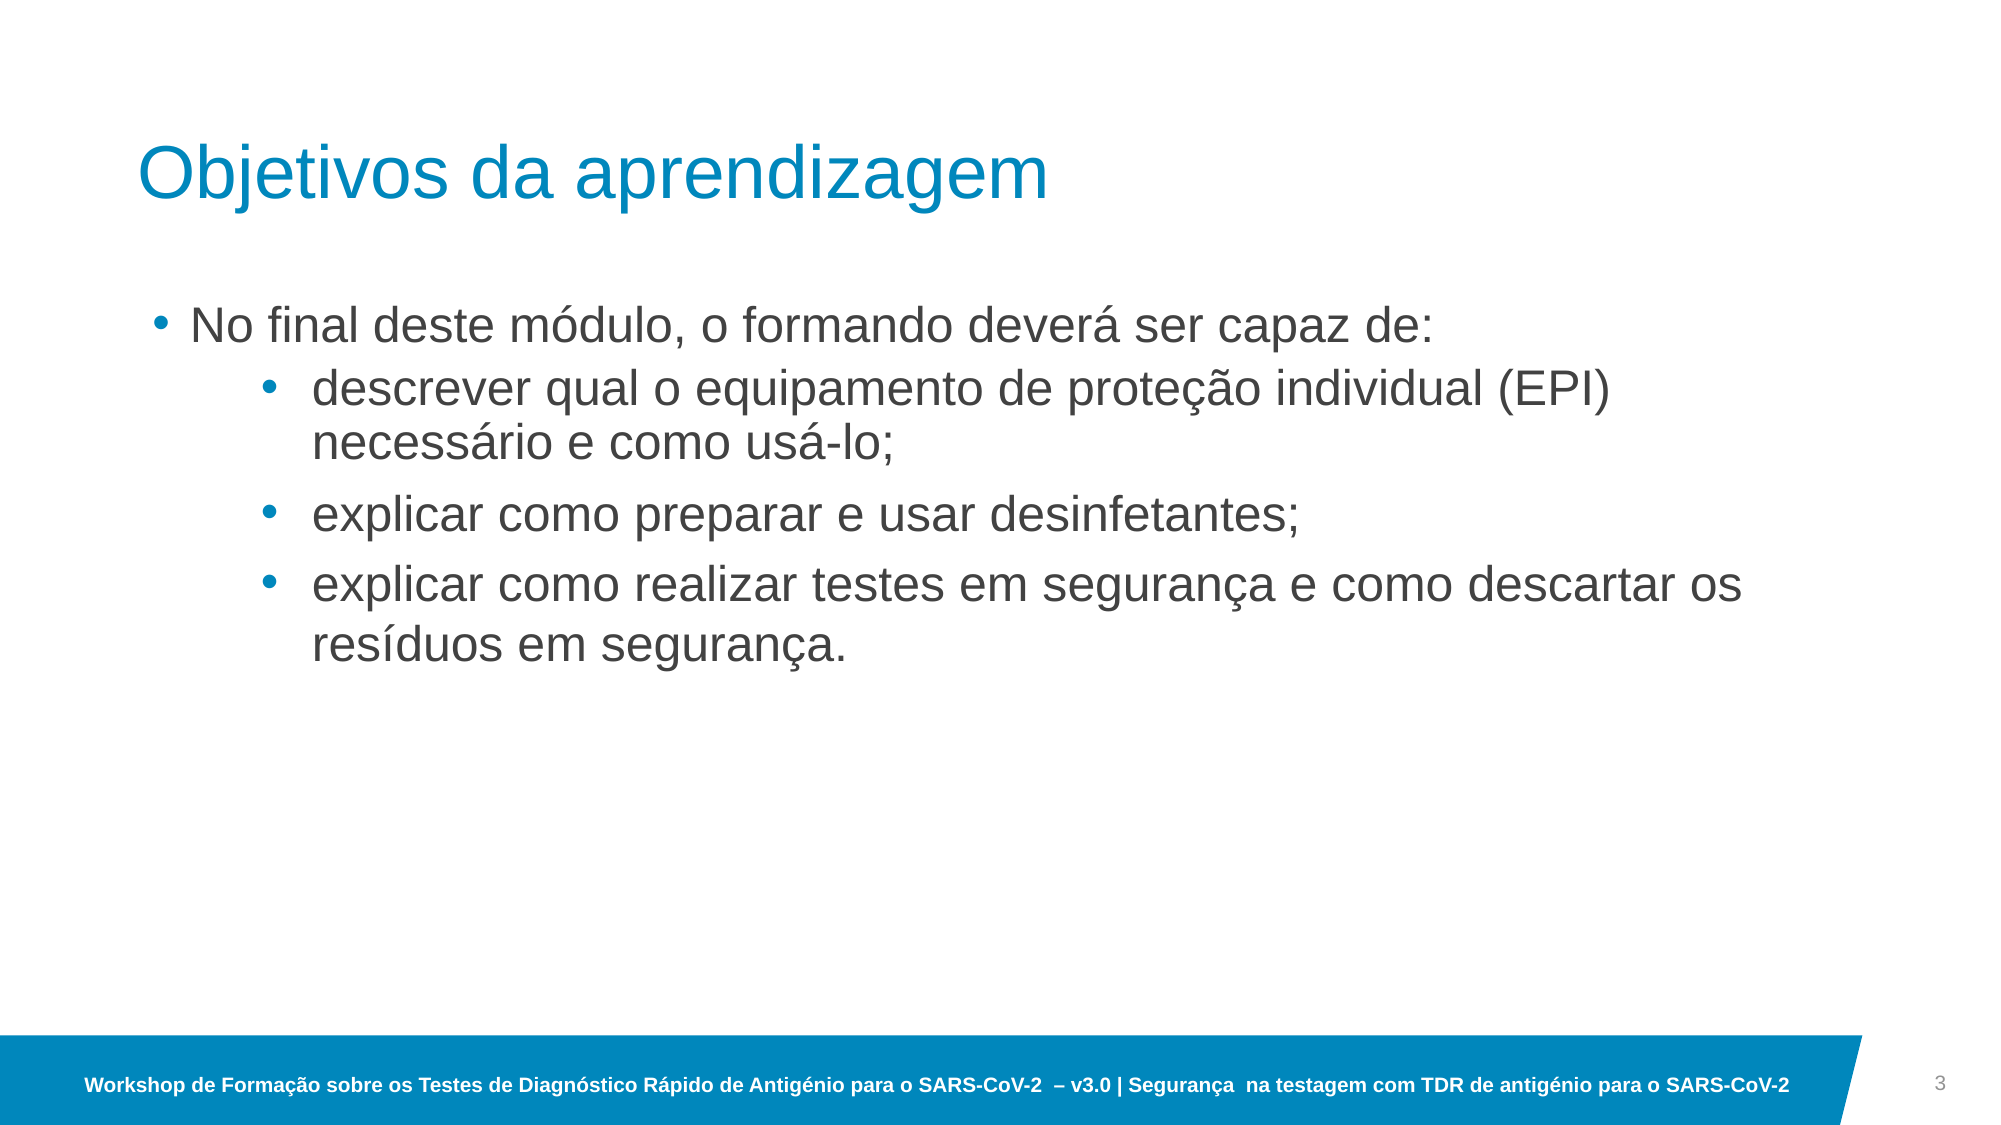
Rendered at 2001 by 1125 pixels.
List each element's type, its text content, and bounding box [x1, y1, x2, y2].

footer Workshop de Formação sobre os Testes de Diagnóstico Rápido de Antigénio para o SARS-CoV-2 – v3.0 | Segurança na testagem com TDR de antigénio para o SARS-CoV-2 [84, 1042, 1810, 1125]
title Objetivos da aprendizagem [137, 59, 1863, 215]
list No final deste módulo, o formando deverá ser capaz de: descrever qual o equipamento de proteção individual (EPI) necessário e como usá-lo; explicar como preparar e usar desinfetantes; explicar como realizar testes em segurança e como descartar os resíduos em segurança. [137, 284, 1863, 1014]
slide_number 3 [1862, 1035, 1947, 1125]
